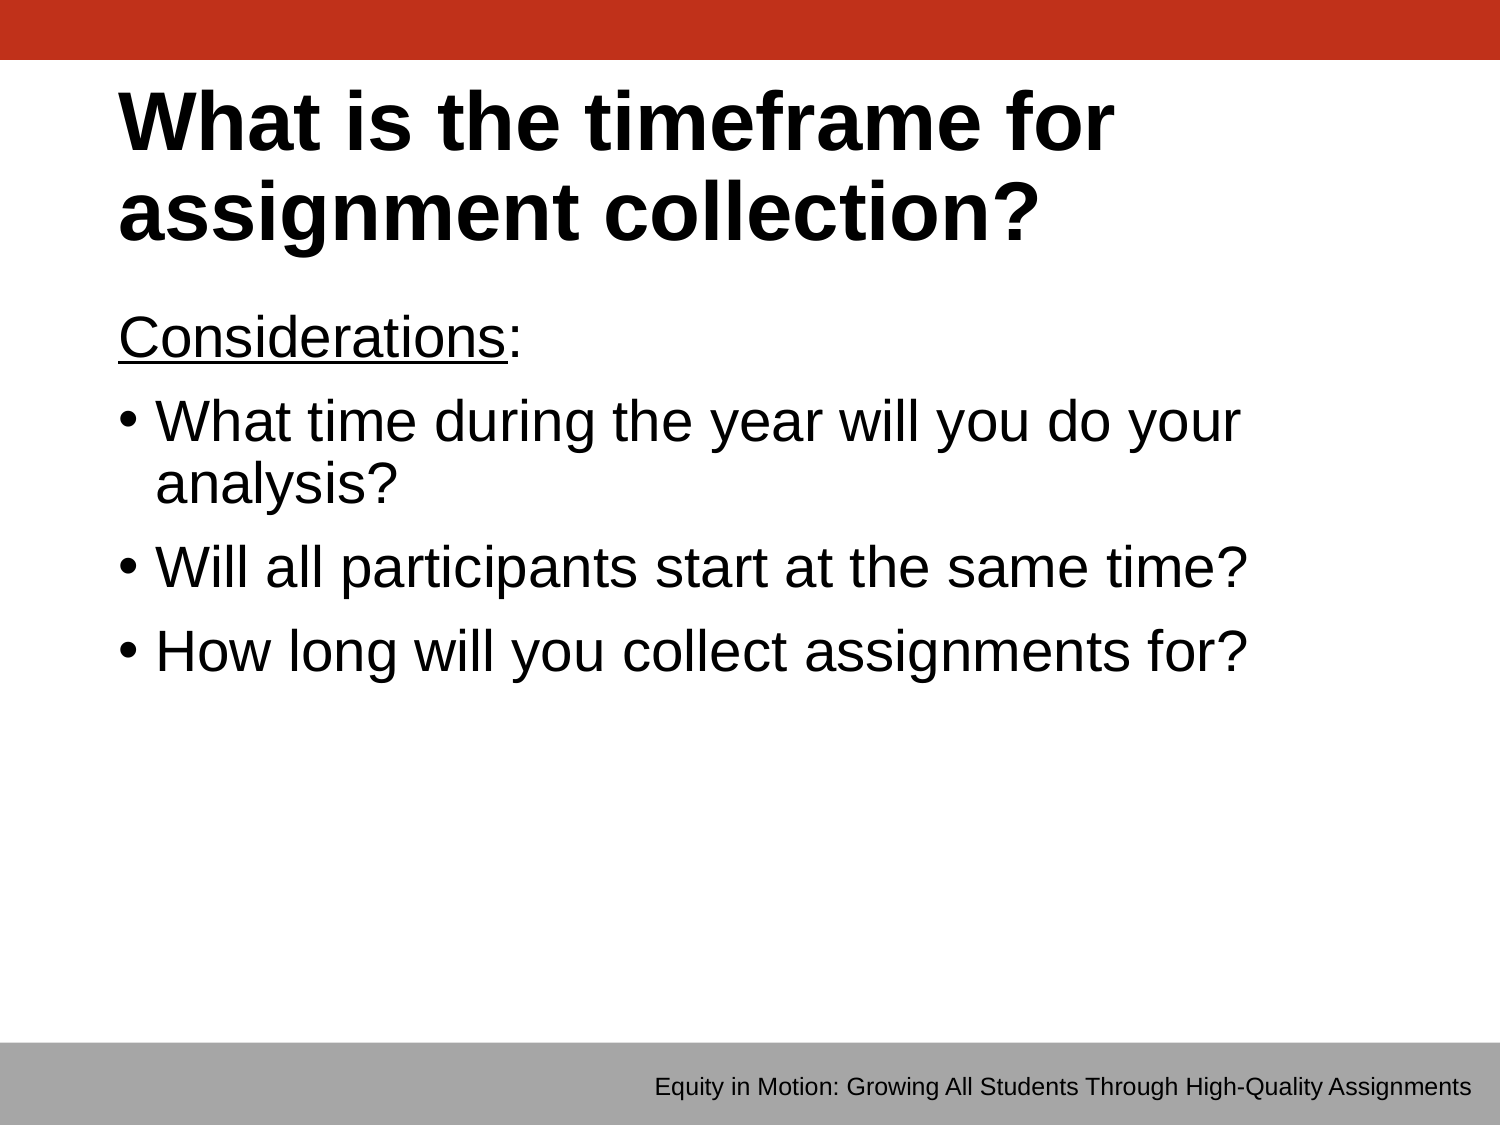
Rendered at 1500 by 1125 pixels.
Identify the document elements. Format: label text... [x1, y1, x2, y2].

list Considerations: What time during the year will you do your analysis? Will all participants start at the same time? How long will you collect assignments for? [103, 299, 1397, 1014]
title What is the timeframe for assignment collection? [103, 59, 1397, 278]
